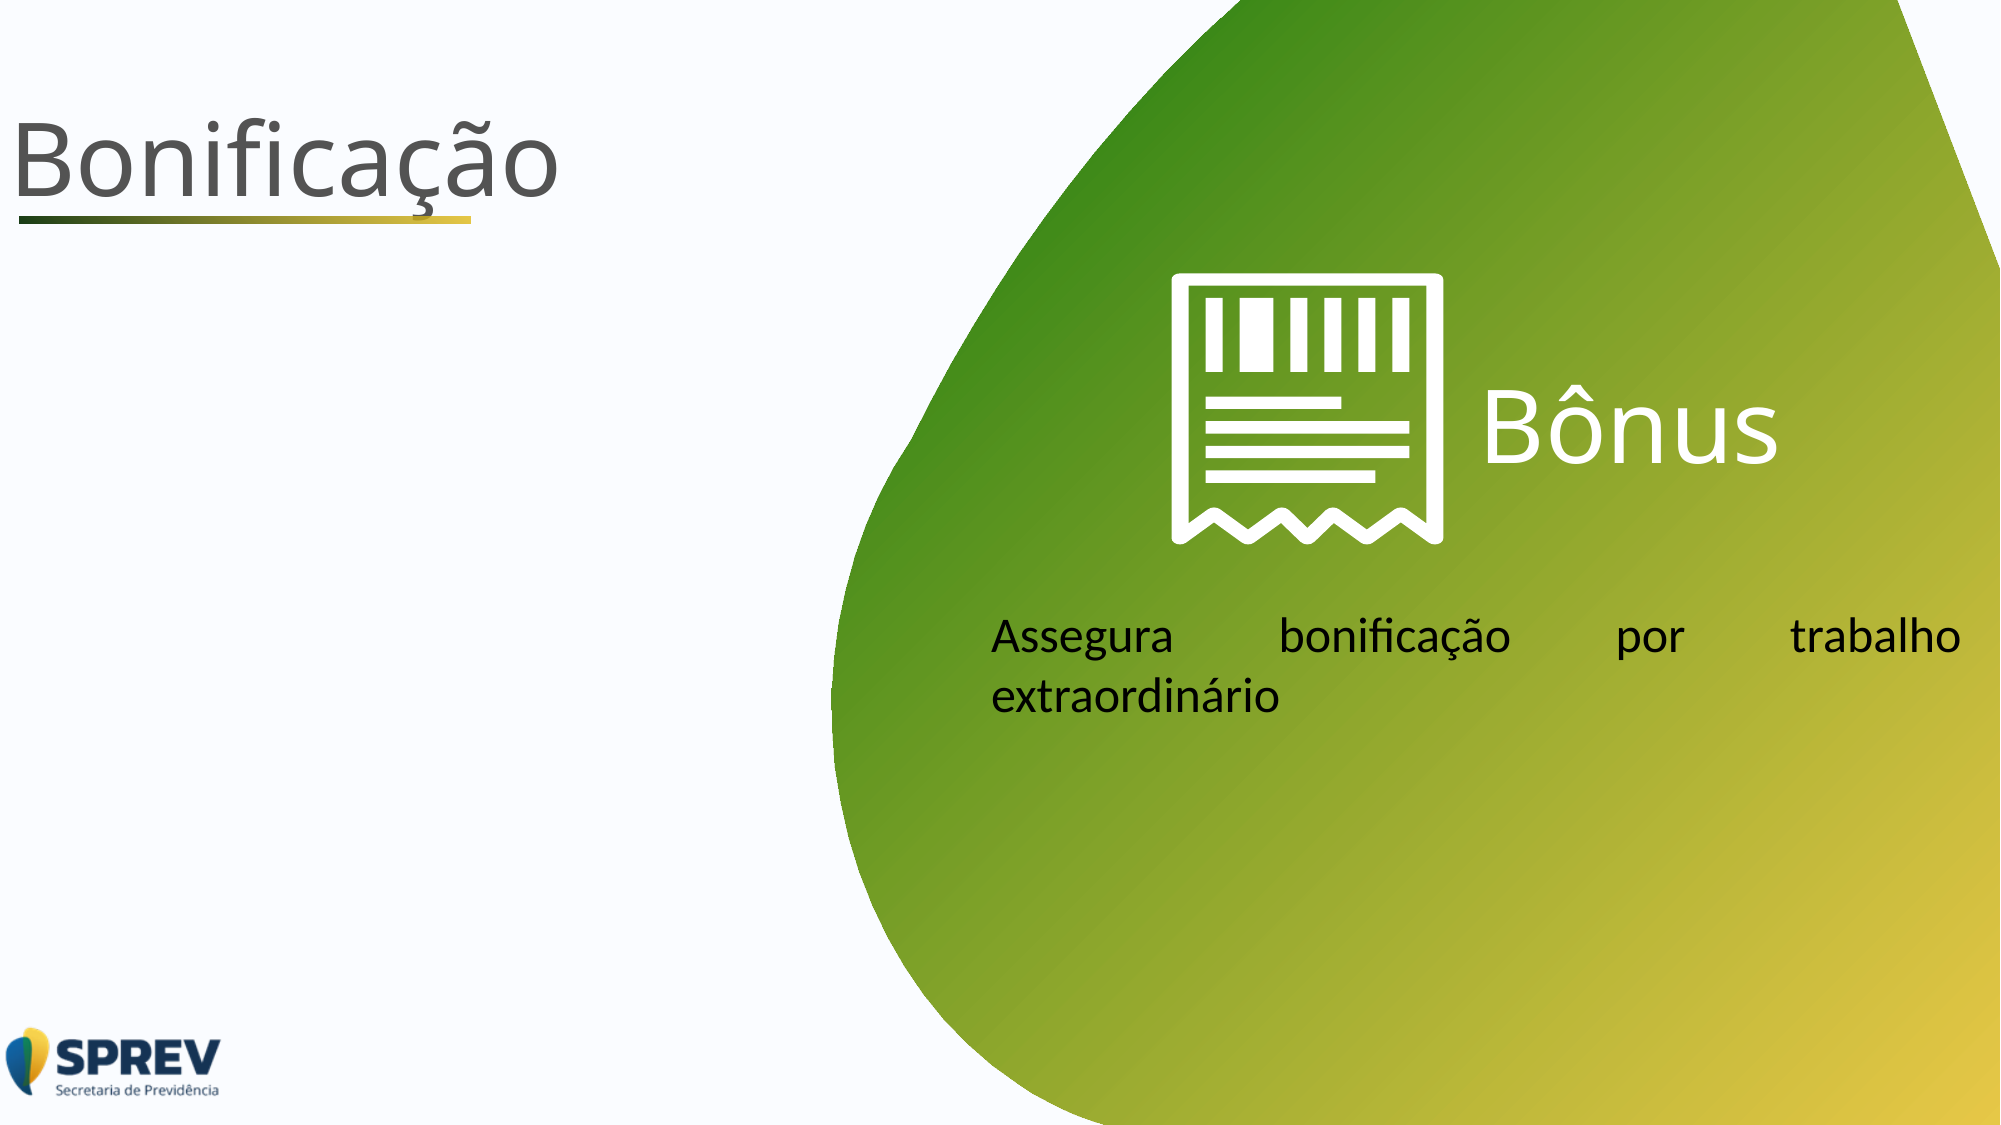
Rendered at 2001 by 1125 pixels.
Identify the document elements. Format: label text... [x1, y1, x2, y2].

text_box Assegura bonificação por trabalho extraordinário [976, 595, 1977, 730]
text_box Bônus [1478, 361, 1782, 485]
text_box [831, 0, 2000, 1125]
text_box [1171, 273, 1444, 545]
text_box Bonificação [9, 94, 563, 217]
picture [2, 1023, 225, 1100]
text_box [19, 216, 471, 224]
